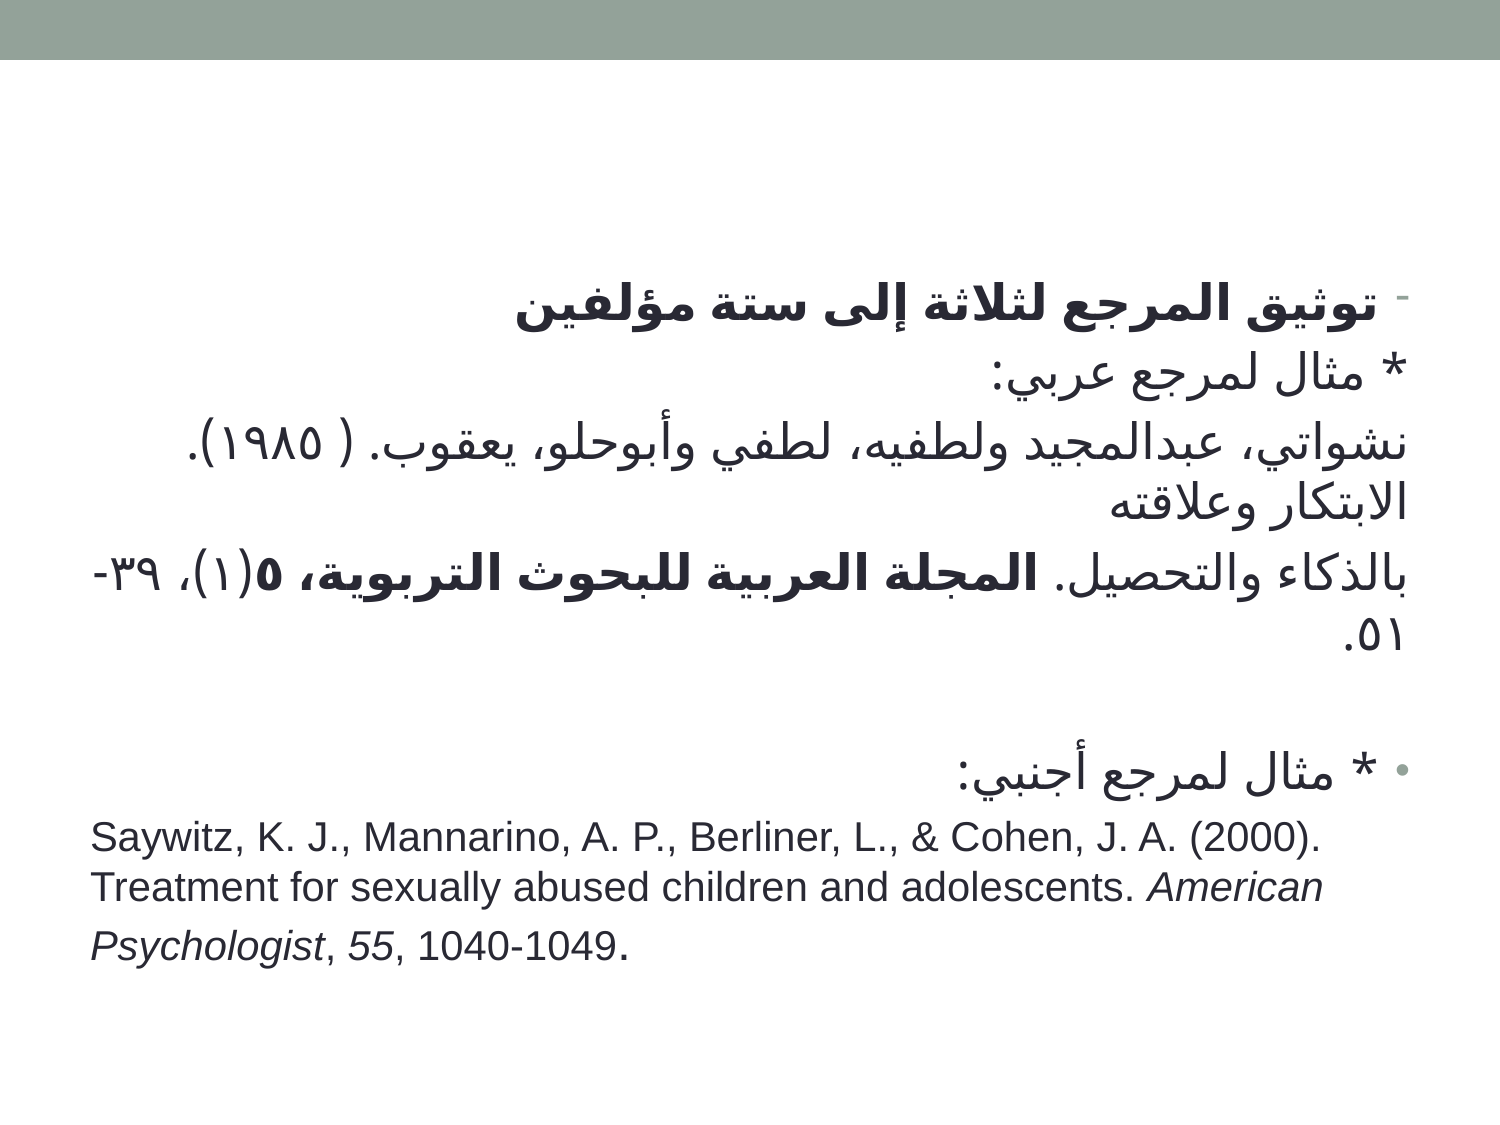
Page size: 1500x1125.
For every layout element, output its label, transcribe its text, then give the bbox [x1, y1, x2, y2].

list توثيق المرجع لثلاثة إلى ستة مؤلفين * مثال لمرجع عربي: نشواتي، عبدالمجيد ولطفيه، لطفي وأبوحلو، يعقوب. ( ١٩٨٥). الابتكار وعلاقته بالذكاء والتحصيل. المجلة العربية للبحوث التربوية، ٥(١)، ٣٩-٥١. * مثال لمرجع أجنبي: Saywitz, K. J., Mannarino, A. P., Berliner, L., & Cohen, J. A. (2000). Treatment for sexually abused children and adolescents. American Psychologist, 55, 1040-1049. [75, 262, 1425, 1063]
